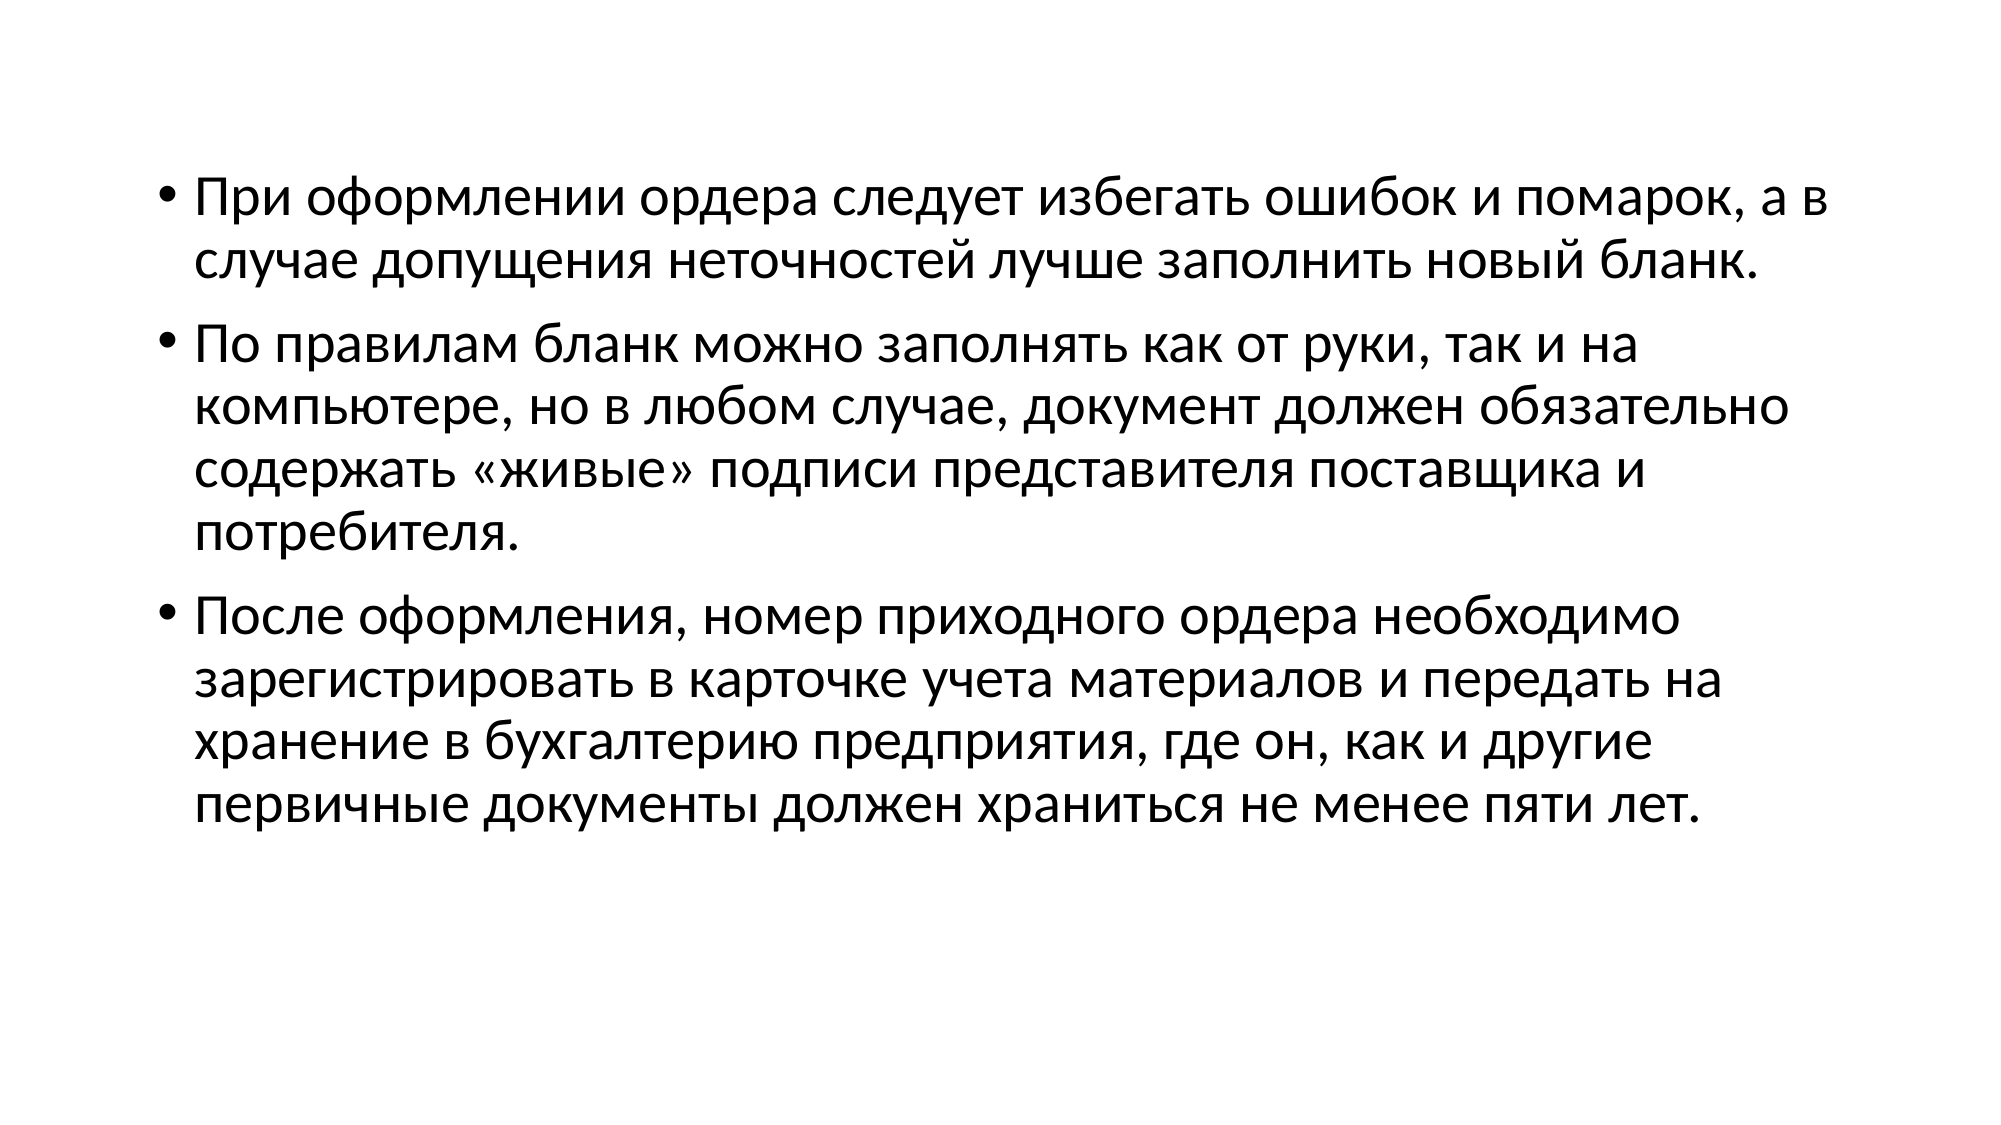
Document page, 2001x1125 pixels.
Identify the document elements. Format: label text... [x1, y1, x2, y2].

list При оформлении ордера следует избегать ошибок и помарок, а в случае допущения неточностей лучше заполнить новый бланк. По правилам бланк можно заполнять как от руки, так и на компьютере, но в любом случае, документ должен обязательно содержать «живые» подписи представителя поставщика и потребителя. После оформления, номер приходного ордера необходимо зарегистрировать в карточке учета материалов и передать на хранение в бухгалтерию предприятия, где он, как и другие первичные документы должен храниться не менее пяти лет. [142, 157, 1868, 895]
